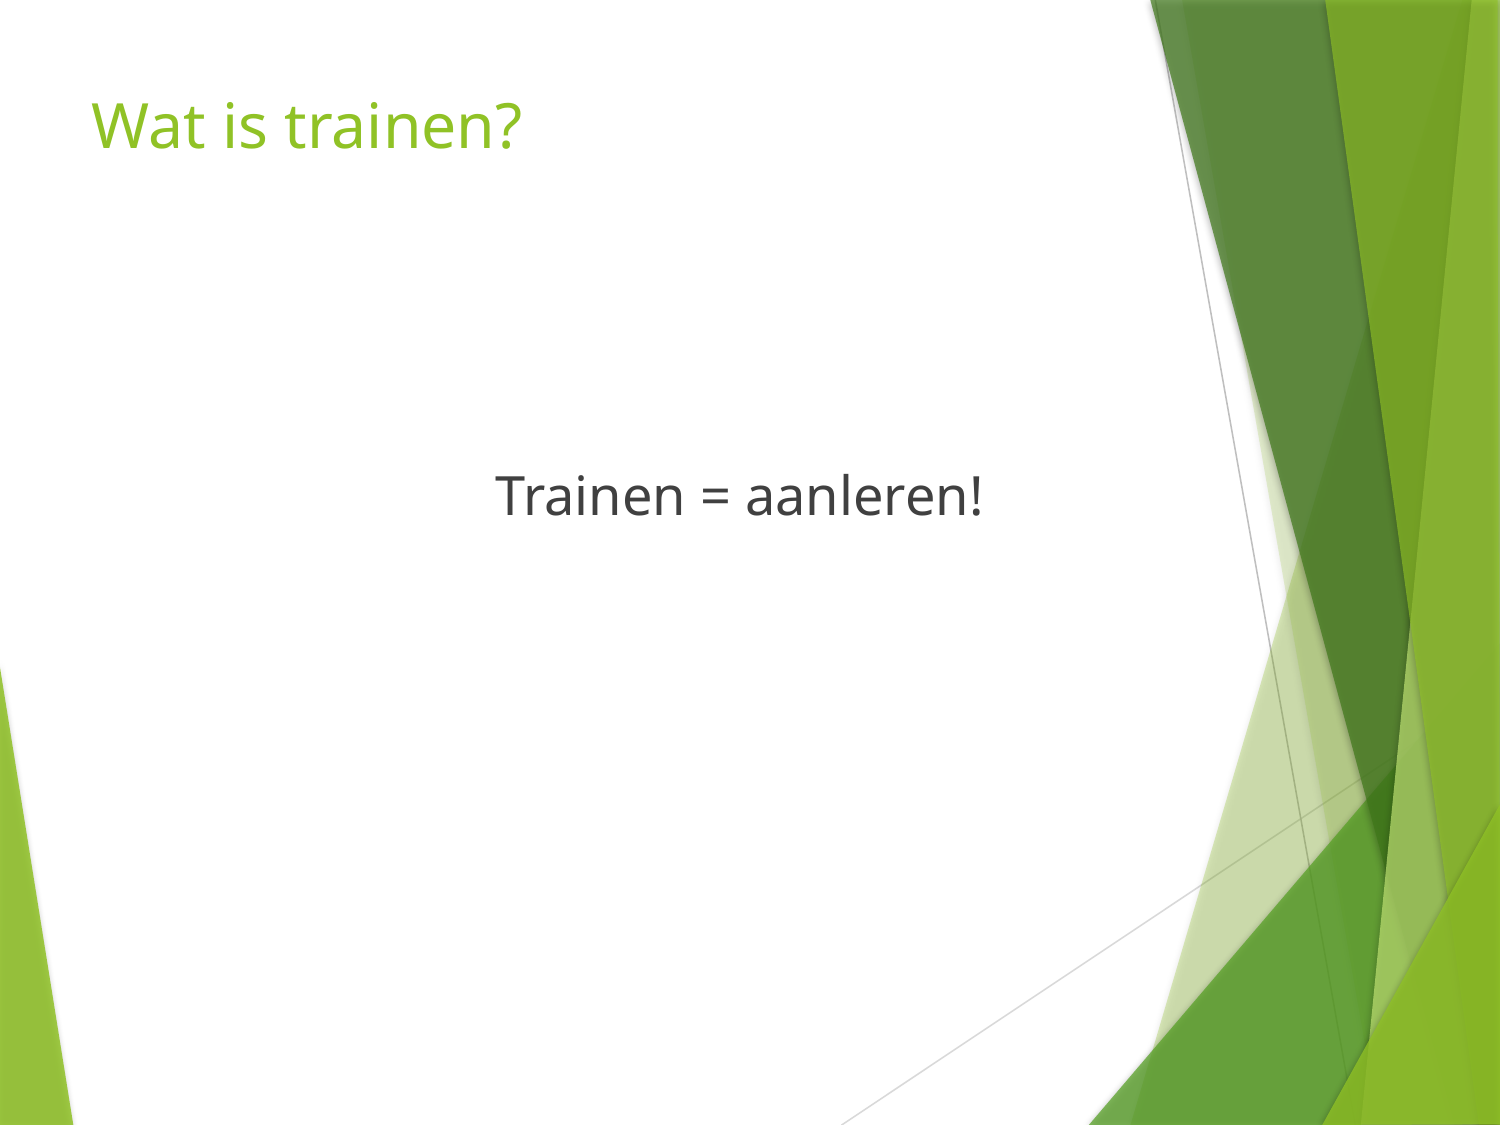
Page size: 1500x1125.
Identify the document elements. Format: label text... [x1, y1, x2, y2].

list Trainen = aanleren! [64, 196, 1415, 939]
title Wat is trainen? [76, 78, 1427, 208]
